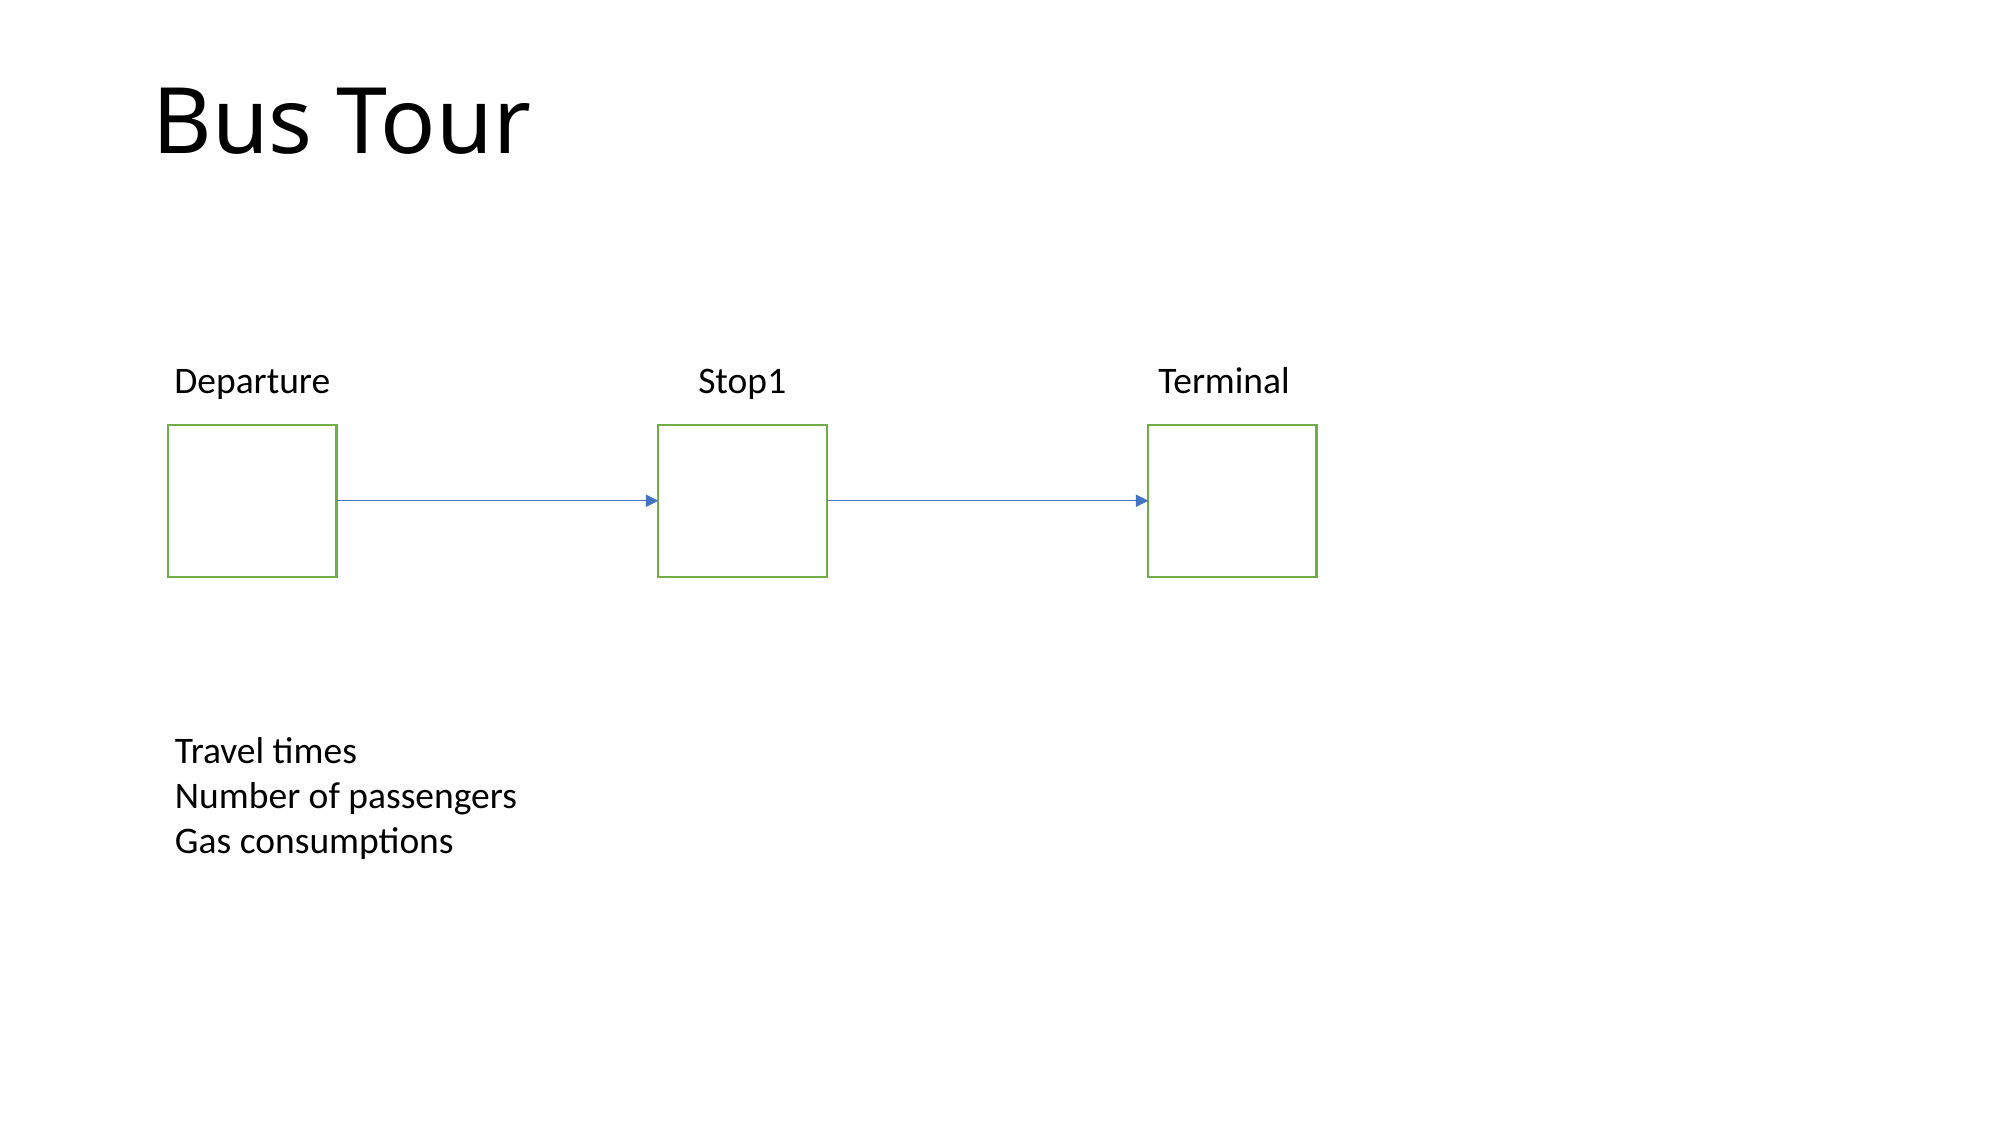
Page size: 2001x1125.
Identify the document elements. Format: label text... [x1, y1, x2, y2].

text_box Terminal [1143, 348, 1305, 408]
text_box [657, 424, 828, 578]
title Bus Tour [137, 59, 1863, 188]
text_box [1147, 424, 1318, 578]
text_box Stop1 [683, 348, 802, 408]
text_box [167, 424, 338, 578]
text_box Travel times Number of passengers Gas consumptions [160, 718, 533, 869]
text_box Departure [159, 348, 346, 408]
